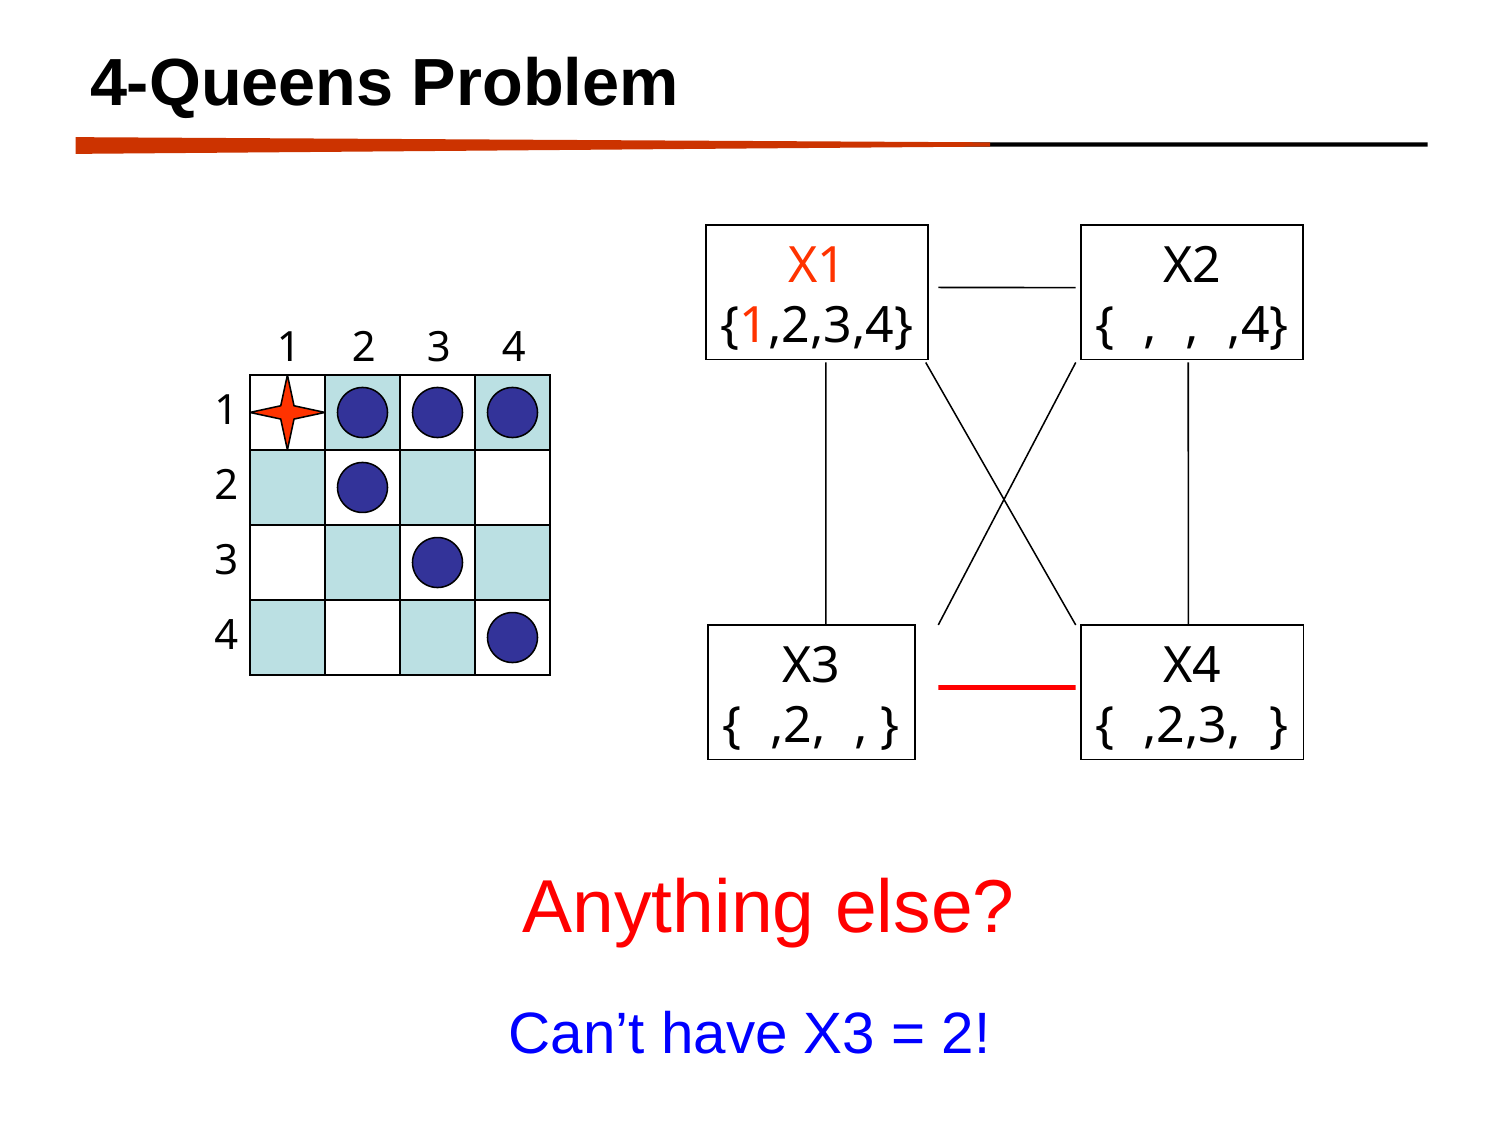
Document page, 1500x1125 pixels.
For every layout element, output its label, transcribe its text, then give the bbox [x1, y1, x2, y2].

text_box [699, 224, 1310, 762]
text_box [199, 312, 551, 676]
text_box Can’t have X3 = 2! [324, 987, 1175, 1073]
title 4-Queens Problem [74, 24, 1426, 133]
text_box Anything else? [262, 849, 1275, 955]
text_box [337, 387, 538, 663]
